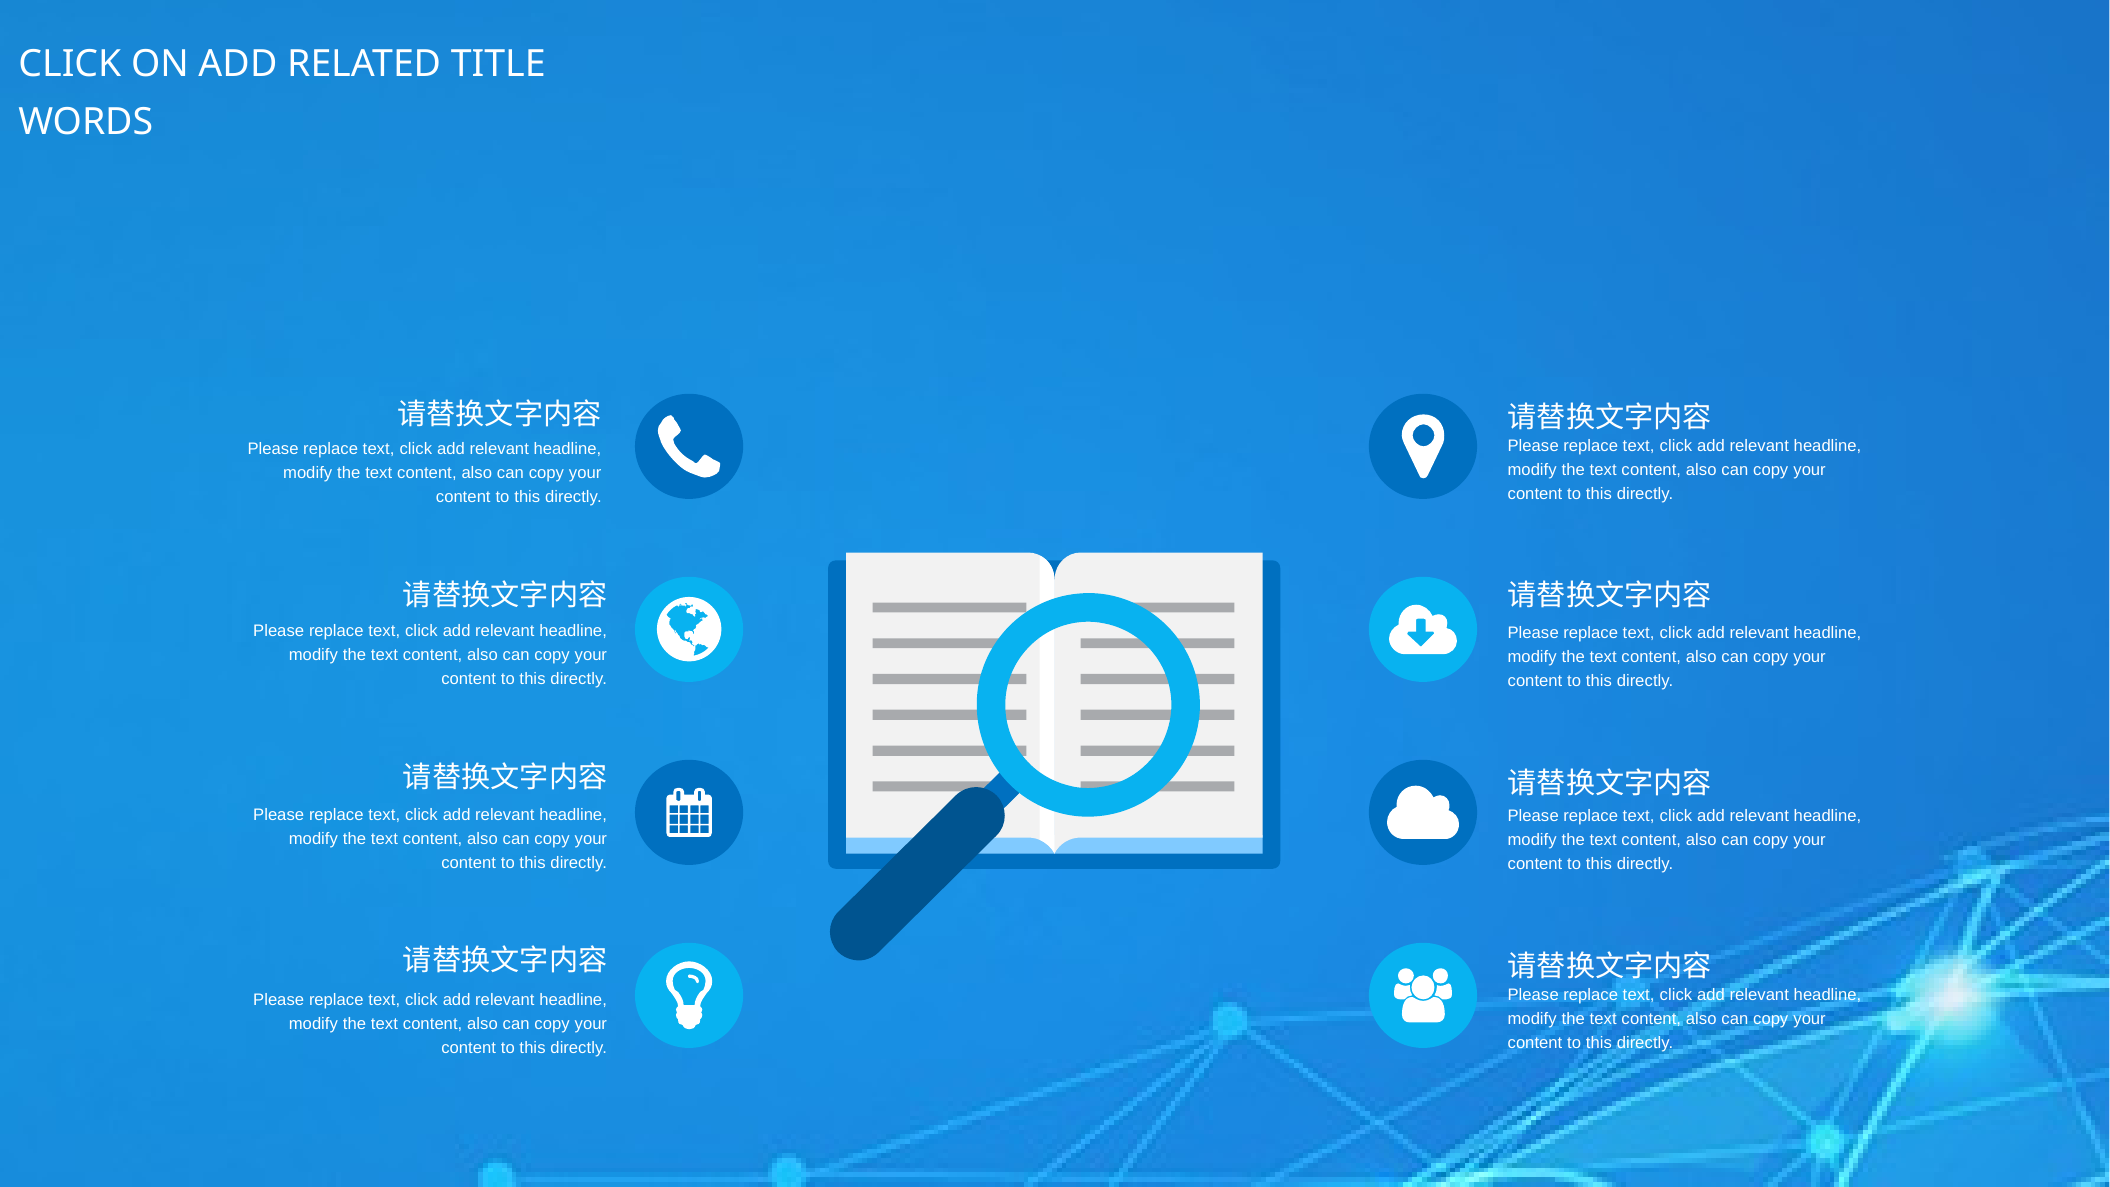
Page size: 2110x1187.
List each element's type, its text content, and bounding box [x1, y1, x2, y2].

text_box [1507, 939, 1864, 1053]
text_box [634, 942, 744, 1048]
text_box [1368, 576, 1478, 682]
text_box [827, 552, 1281, 963]
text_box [1507, 390, 1864, 504]
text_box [634, 759, 744, 865]
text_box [1368, 759, 1478, 865]
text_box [1368, 393, 1478, 499]
text_box CLICK ON ADD RELATED TITLE WORDS [3, 18, 595, 150]
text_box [1507, 569, 1864, 691]
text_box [634, 393, 744, 499]
picture [0, 0, 2110, 1187]
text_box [251, 934, 608, 1058]
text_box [246, 388, 602, 507]
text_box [1507, 756, 1864, 874]
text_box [251, 750, 608, 873]
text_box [634, 576, 744, 682]
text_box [1368, 942, 1478, 1048]
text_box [251, 568, 608, 689]
